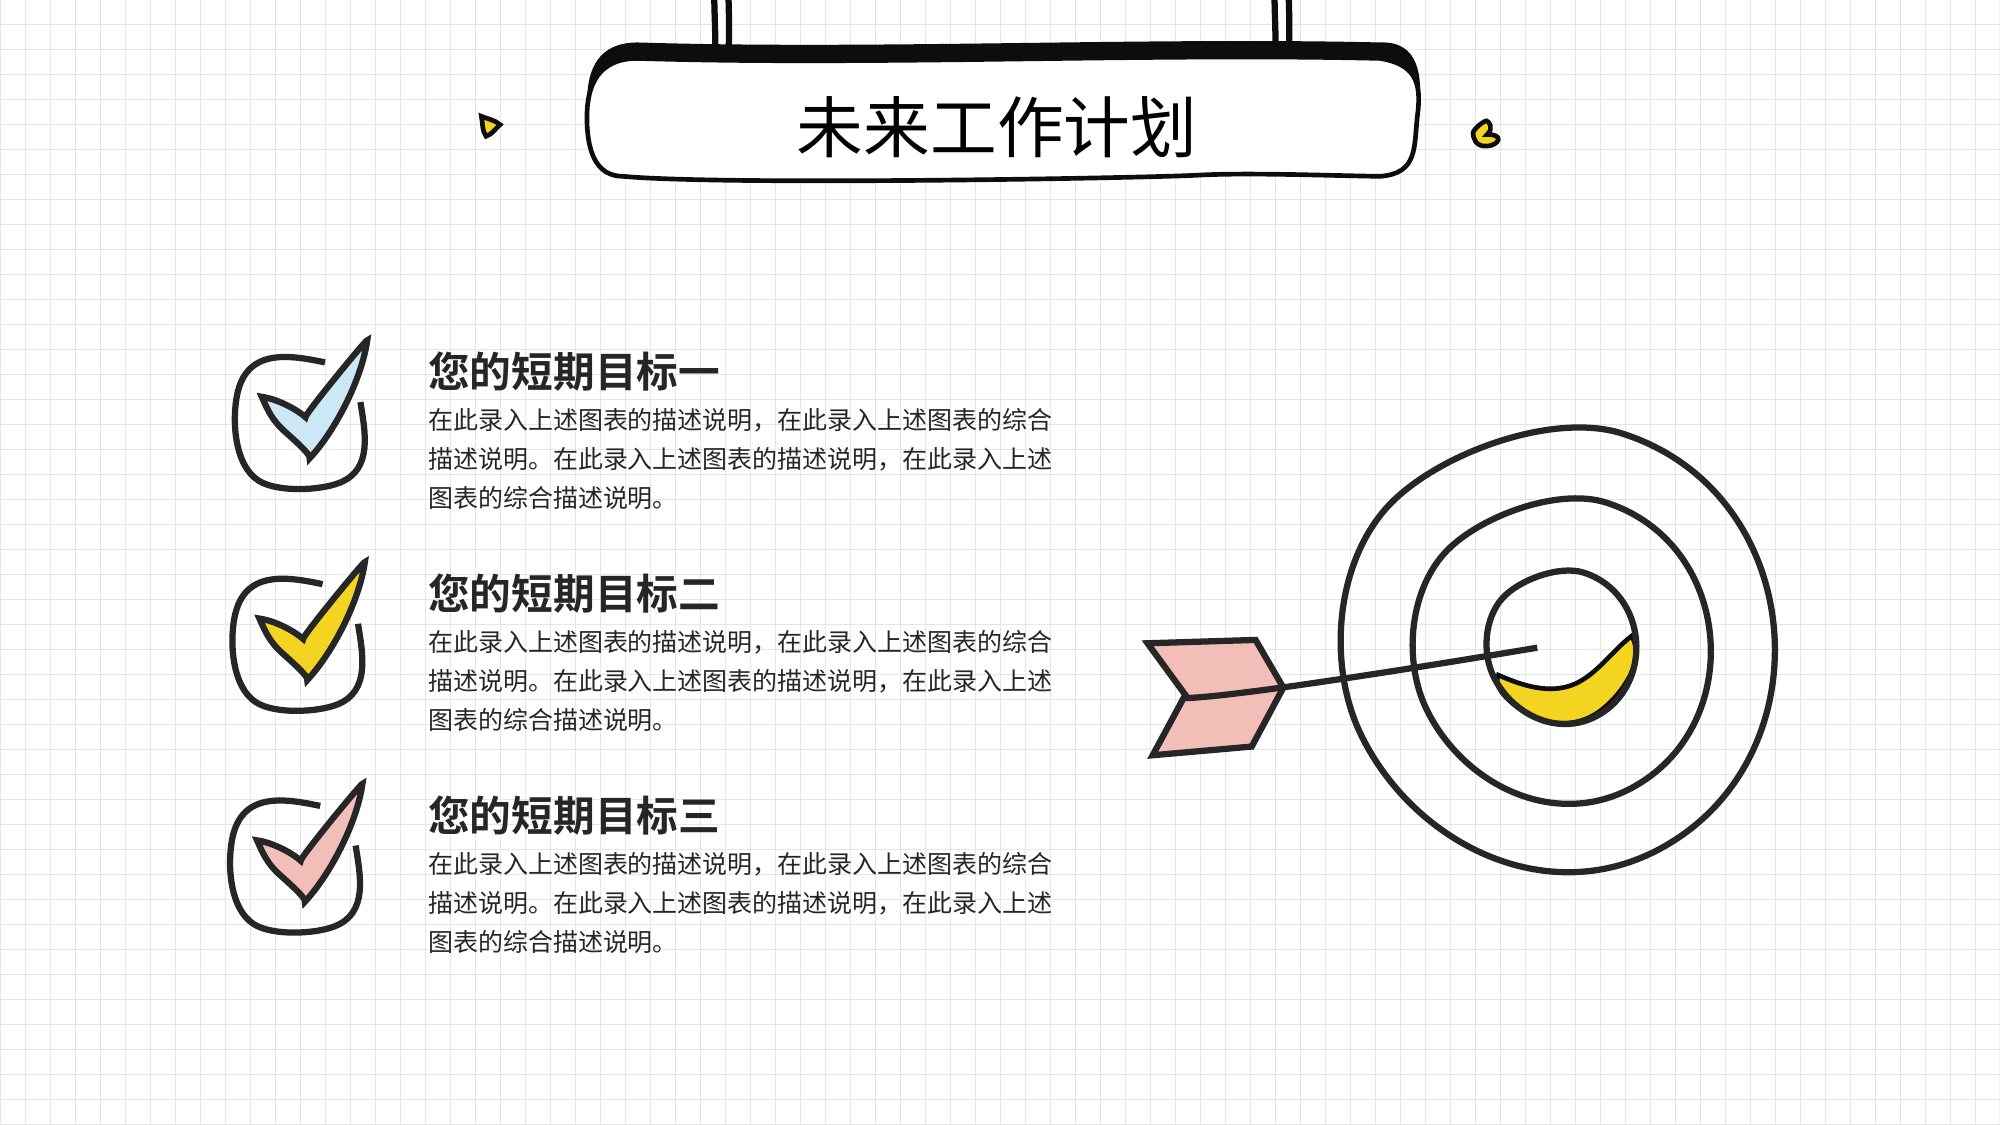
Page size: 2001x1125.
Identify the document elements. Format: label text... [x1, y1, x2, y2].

text_box 您的短期目标三 在此录入上述图表的描述说明，在此录入上述图表的综合描述说明。在此录入上述图表的描述说明，在此录入上述图表的综合描述说明。 [421, 768, 1077, 1002]
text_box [232, 562, 365, 711]
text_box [234, 340, 368, 490]
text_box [229, 783, 363, 933]
text_box 未来工作计划 [717, 78, 1277, 174]
text_box 您的短期目标二 在此录入上述图表的描述说明，在此录入上述图表的综合描述说明。在此录入上述图表的描述说明，在此录入上述图表的综合描述说明。 [421, 546, 1077, 768]
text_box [1338, 426, 1783, 865]
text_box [1161, 518, 1472, 840]
text_box 您的短期目标一 在此录入上述图表的描述说明，在此录入上述图表的综合描述说明。在此录入上述图表的描述说明，在此录入上述图表的综合描述说明。 [421, 324, 1077, 546]
